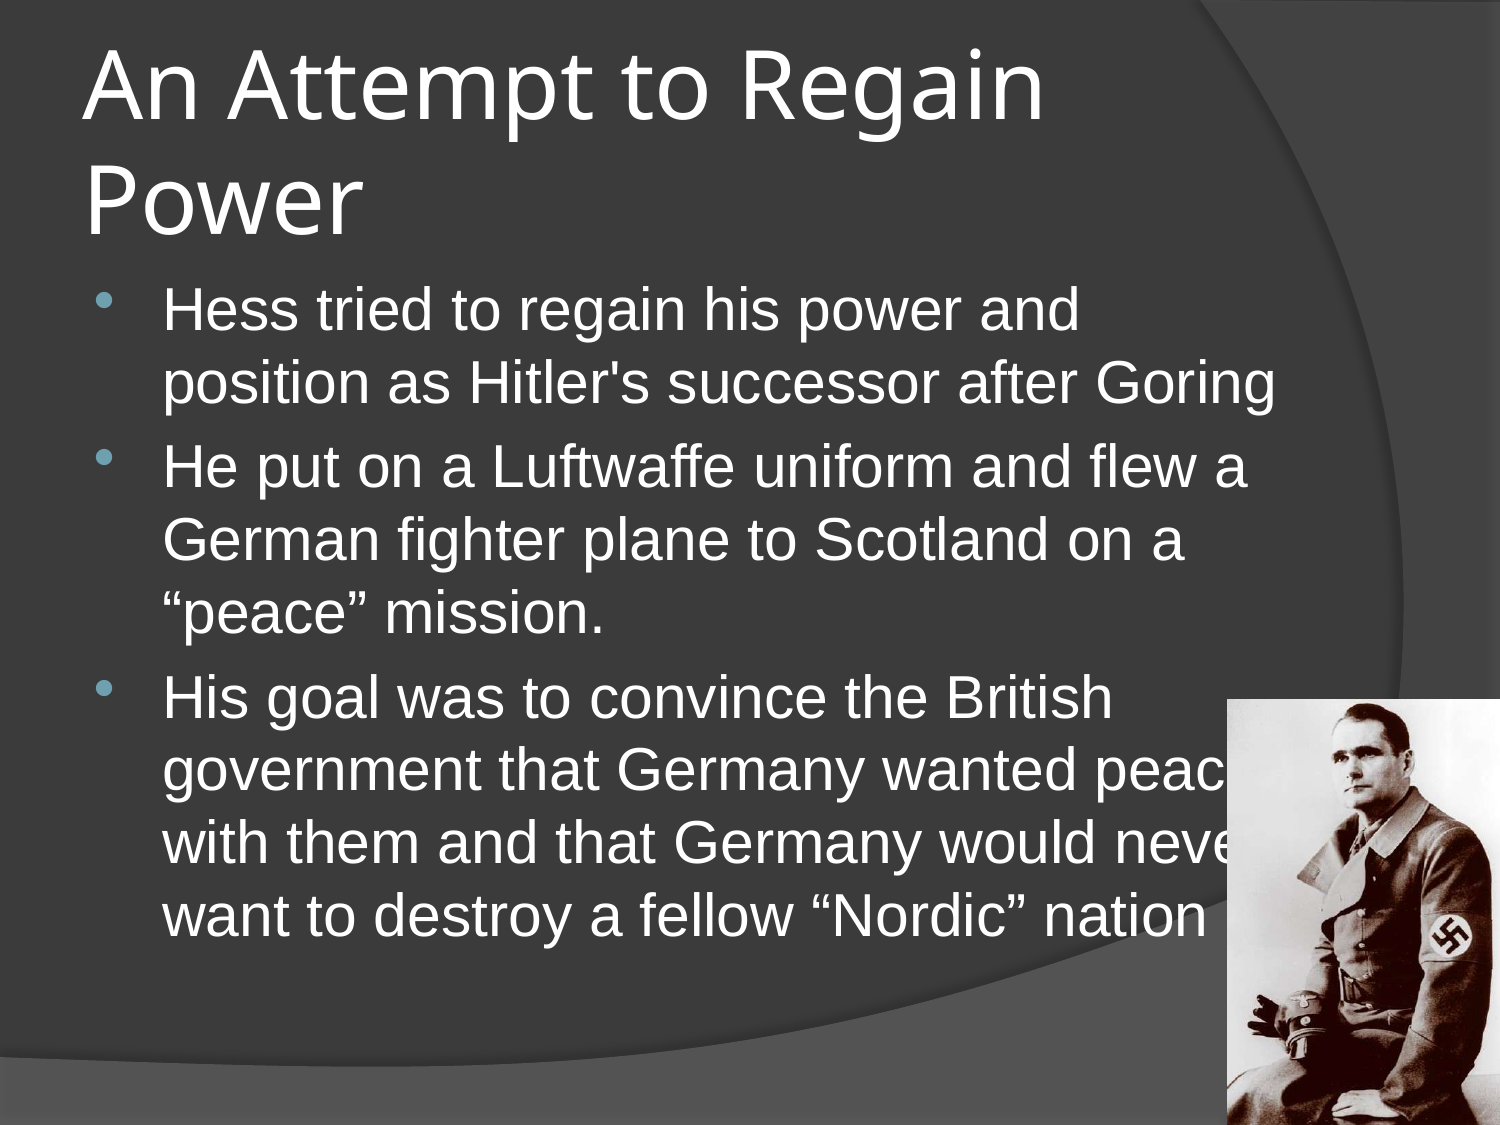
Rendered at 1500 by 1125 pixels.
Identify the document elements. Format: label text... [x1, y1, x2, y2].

title An Attempt to Regain Power [75, 45, 1300, 233]
picture [1227, 699, 1500, 1125]
list Hess tried to regain his power and position as Hitler's successor after Goring He put on a Luftwaffe uniform and flew a German fighter plane to Scotland on a “peace” mission. His goal was to convince the British government that Germany wanted peace with them and that Germany would never want to destroy a fellow “Nordic” nation [75, 262, 1300, 1005]
